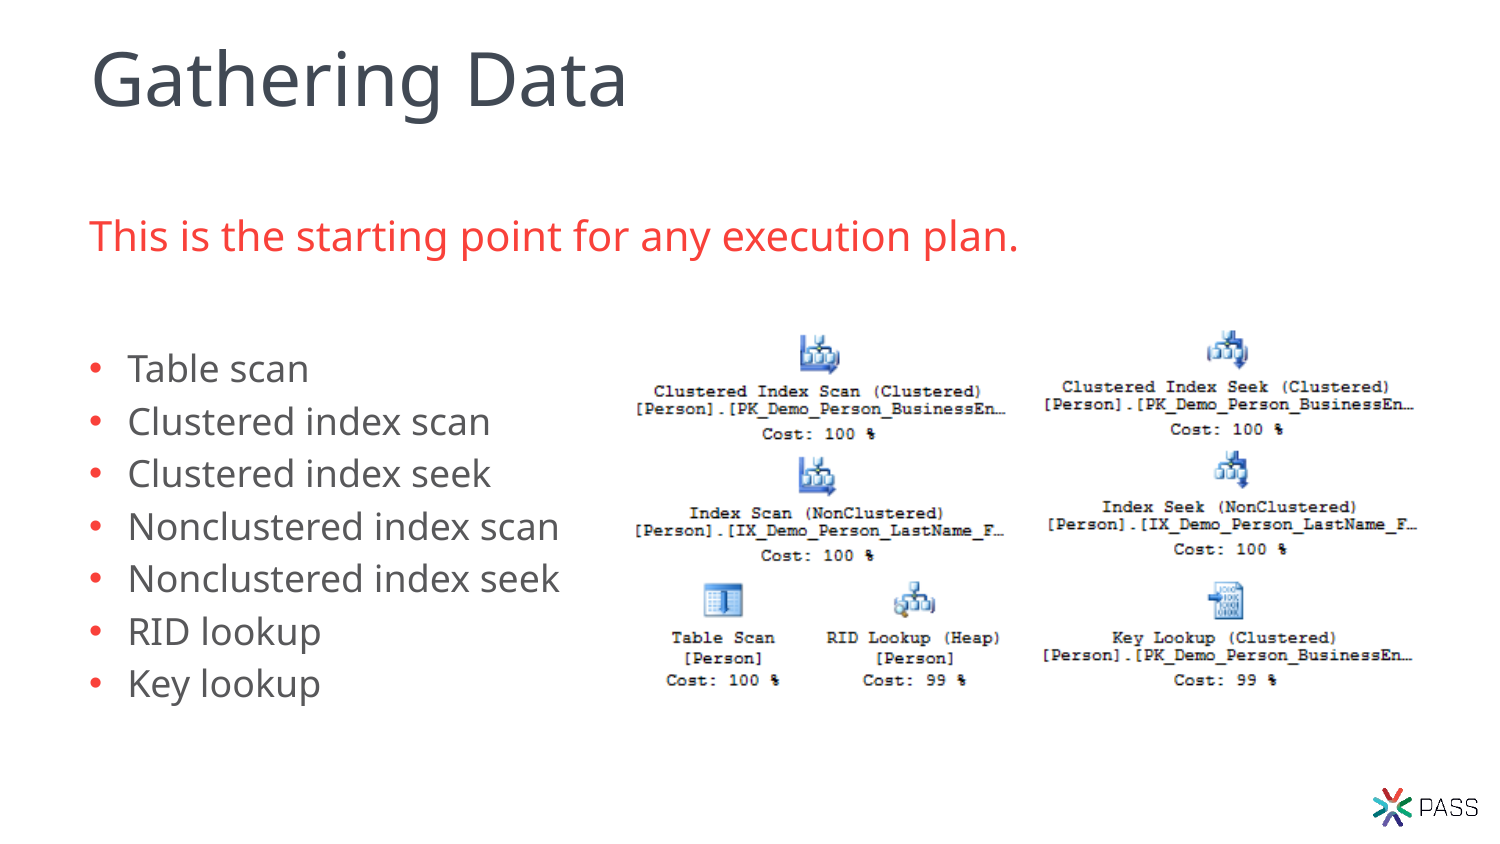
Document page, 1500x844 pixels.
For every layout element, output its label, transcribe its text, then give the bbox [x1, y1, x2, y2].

picture [1371, 785, 1479, 829]
picture [1040, 447, 1426, 696]
list Table scan Clustered index scan Clustered index seek Nonclustered index scan Nonclustered index seek RID lookup Key lookup [74, 337, 589, 745]
picture [631, 451, 1016, 700]
picture [630, 329, 1016, 449]
title Gathering Data [75, 41, 1425, 142]
picture [1040, 326, 1426, 446]
list This is the starting point for any execution plan. [74, 202, 1427, 273]
